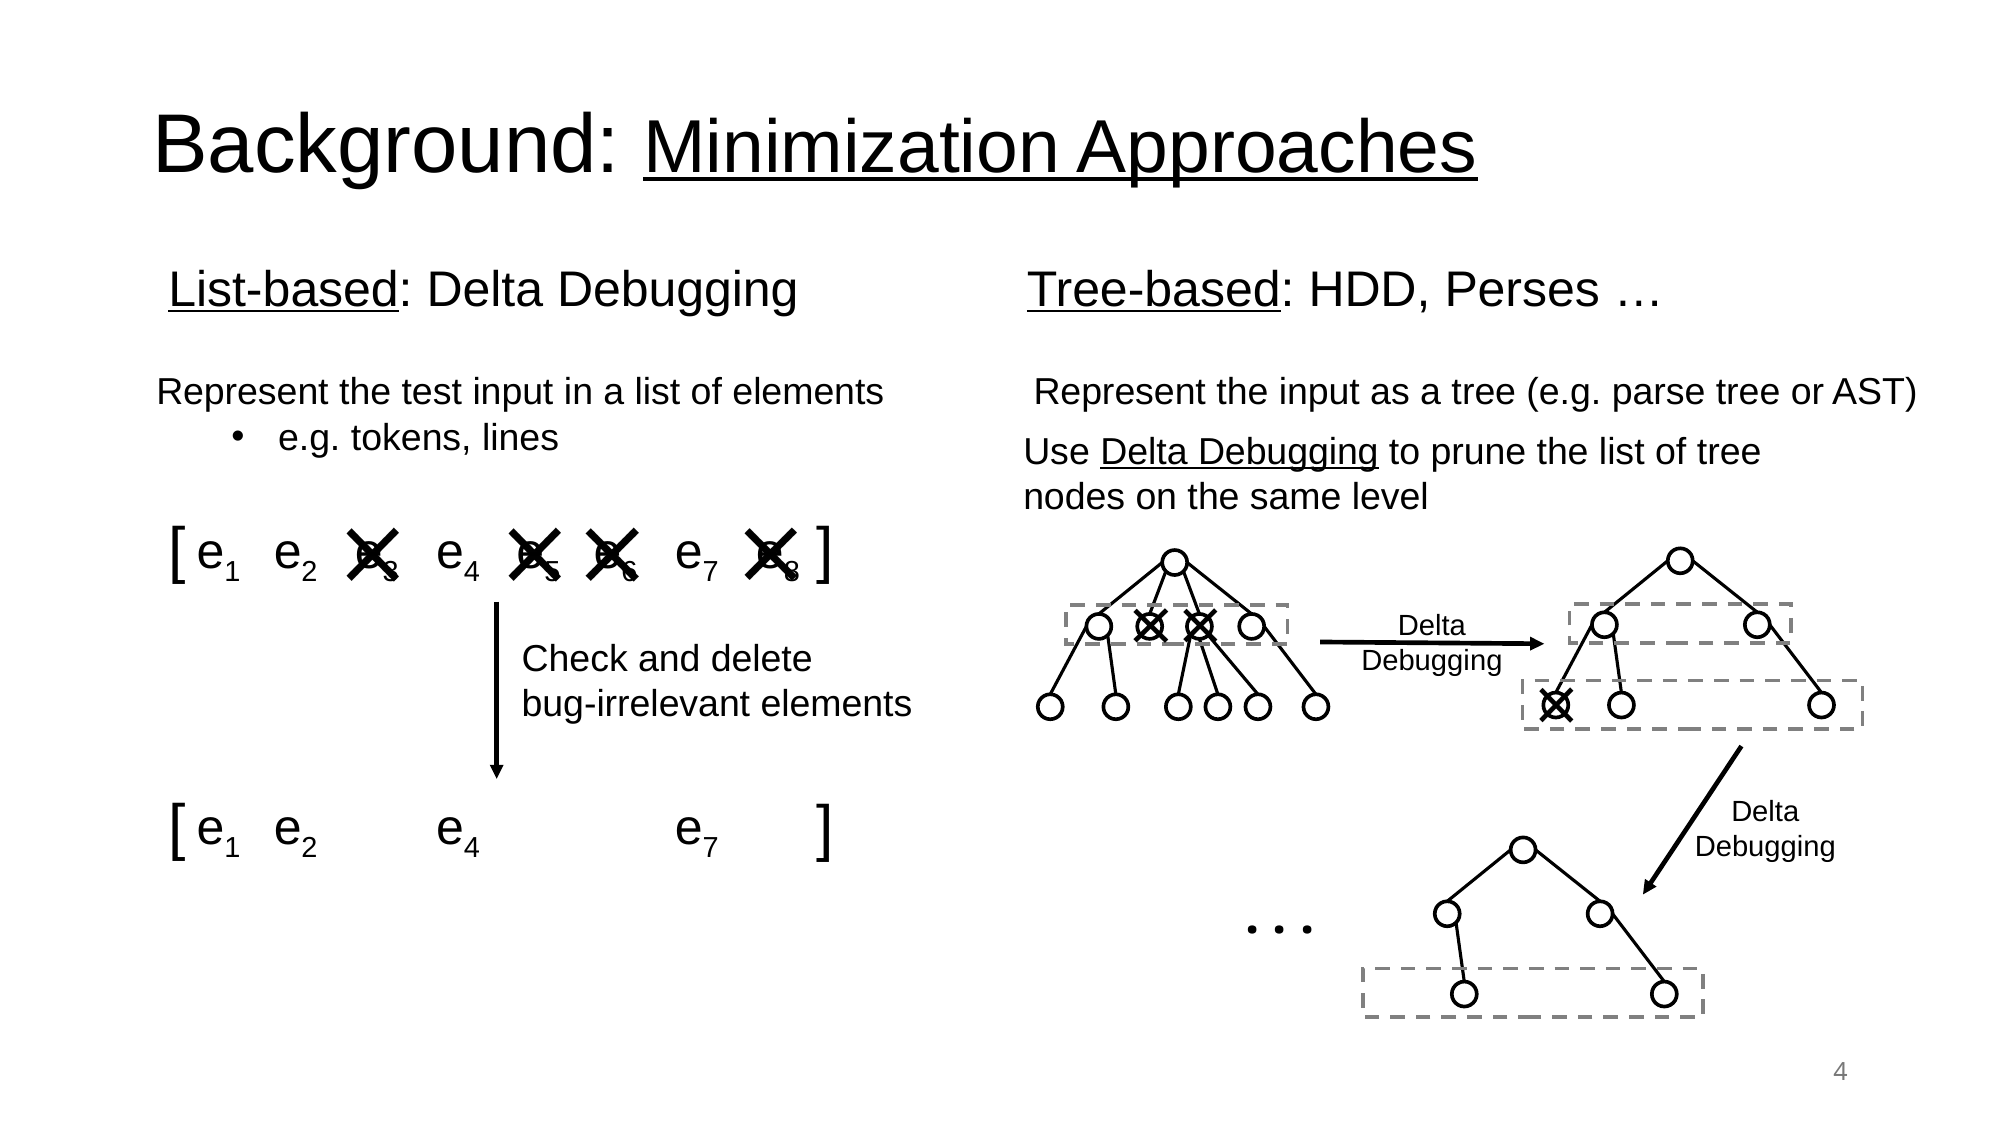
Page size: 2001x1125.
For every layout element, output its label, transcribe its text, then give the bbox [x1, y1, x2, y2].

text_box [1149, 570, 1167, 603]
picture [1178, 603, 1223, 648]
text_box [1098, 561, 1163, 615]
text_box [1049, 625, 1087, 695]
text_box Check and delete bug-irrelevant elements [506, 626, 928, 731]
text_box Represent the input as a tree (e.g. parse tree or AST) [1018, 359, 1934, 420]
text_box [1535, 849, 1601, 902]
picture [1129, 603, 1173, 648]
text_box [1243, 692, 1273, 721]
text_box [1666, 546, 1695, 575]
text_box [1433, 899, 1462, 928]
picture [1534, 683, 1579, 727]
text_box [1769, 624, 1822, 694]
text_box Delta Debugging [1742, 784, 1867, 870]
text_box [1455, 922, 1465, 983]
text_box Use Delta Debugging to prune the list of tree nodes on the same level [1008, 419, 1833, 525]
text_box [1101, 692, 1130, 721]
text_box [1186, 561, 1253, 615]
text_box . . . [1231, 876, 1330, 952]
text_box Represent the test input in a list of elements e.g. tokens, lines [141, 360, 900, 465]
text_box [1586, 899, 1615, 928]
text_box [1555, 624, 1593, 694]
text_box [1177, 634, 1192, 695]
text_box [1065, 604, 1129, 646]
text_box Delta Debugging [1331, 599, 1534, 641]
text_box [1223, 604, 1289, 645]
text_box [1568, 603, 1792, 644]
text_box [1164, 692, 1193, 721]
text_box Delta Debugging [1331, 645, 1534, 684]
text_box [1036, 692, 1065, 721]
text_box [153, 778, 850, 871]
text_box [1319, 641, 1545, 645]
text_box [1692, 560, 1758, 613]
text_box [1362, 967, 1704, 1019]
text_box [1203, 695, 1232, 721]
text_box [1612, 633, 1622, 694]
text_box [1642, 745, 1742, 895]
text_box [1521, 679, 1864, 731]
text_box [1509, 835, 1538, 864]
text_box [153, 501, 850, 594]
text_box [1603, 560, 1669, 613]
text_box Tree-based: HDD, Perses … [1012, 249, 1680, 325]
text_box List-based: Delta Debugging [153, 249, 814, 325]
slide_number 4 [1412, 1042, 1863, 1103]
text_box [1446, 849, 1512, 902]
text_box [1198, 648, 1207, 695]
text_box [1301, 692, 1331, 721]
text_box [1107, 634, 1117, 695]
text_box [1160, 548, 1189, 577]
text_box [1207, 634, 1259, 695]
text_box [1263, 625, 1317, 695]
text_box [1173, 605, 1178, 646]
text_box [1612, 913, 1665, 983]
title Background: Minimization Approaches [137, 59, 1863, 232]
